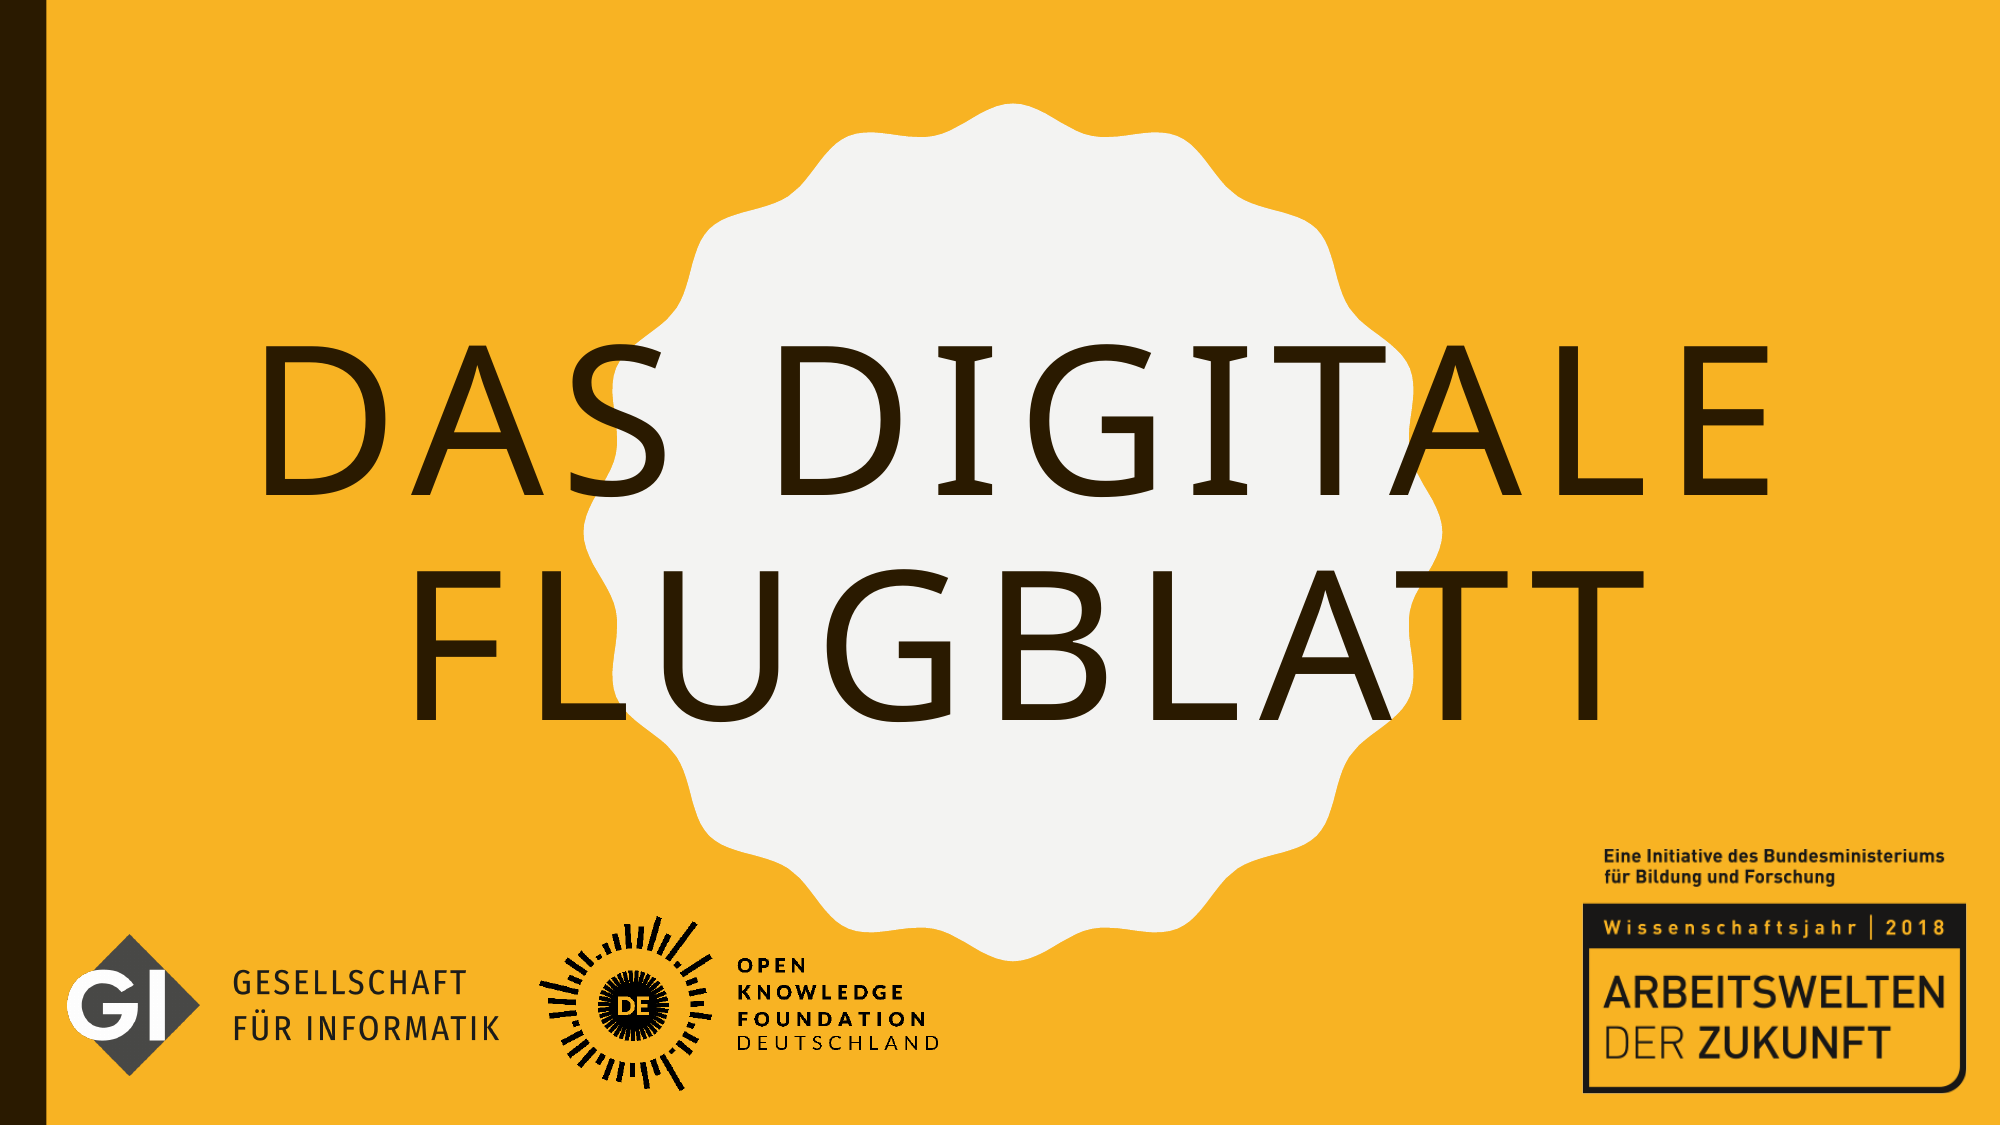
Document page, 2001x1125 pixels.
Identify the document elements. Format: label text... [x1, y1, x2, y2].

picture [539, 916, 938, 1092]
title Das digitale flugblAtt [176, 180, 1870, 902]
picture [67, 934, 499, 1076]
picture [1535, 800, 2000, 1125]
